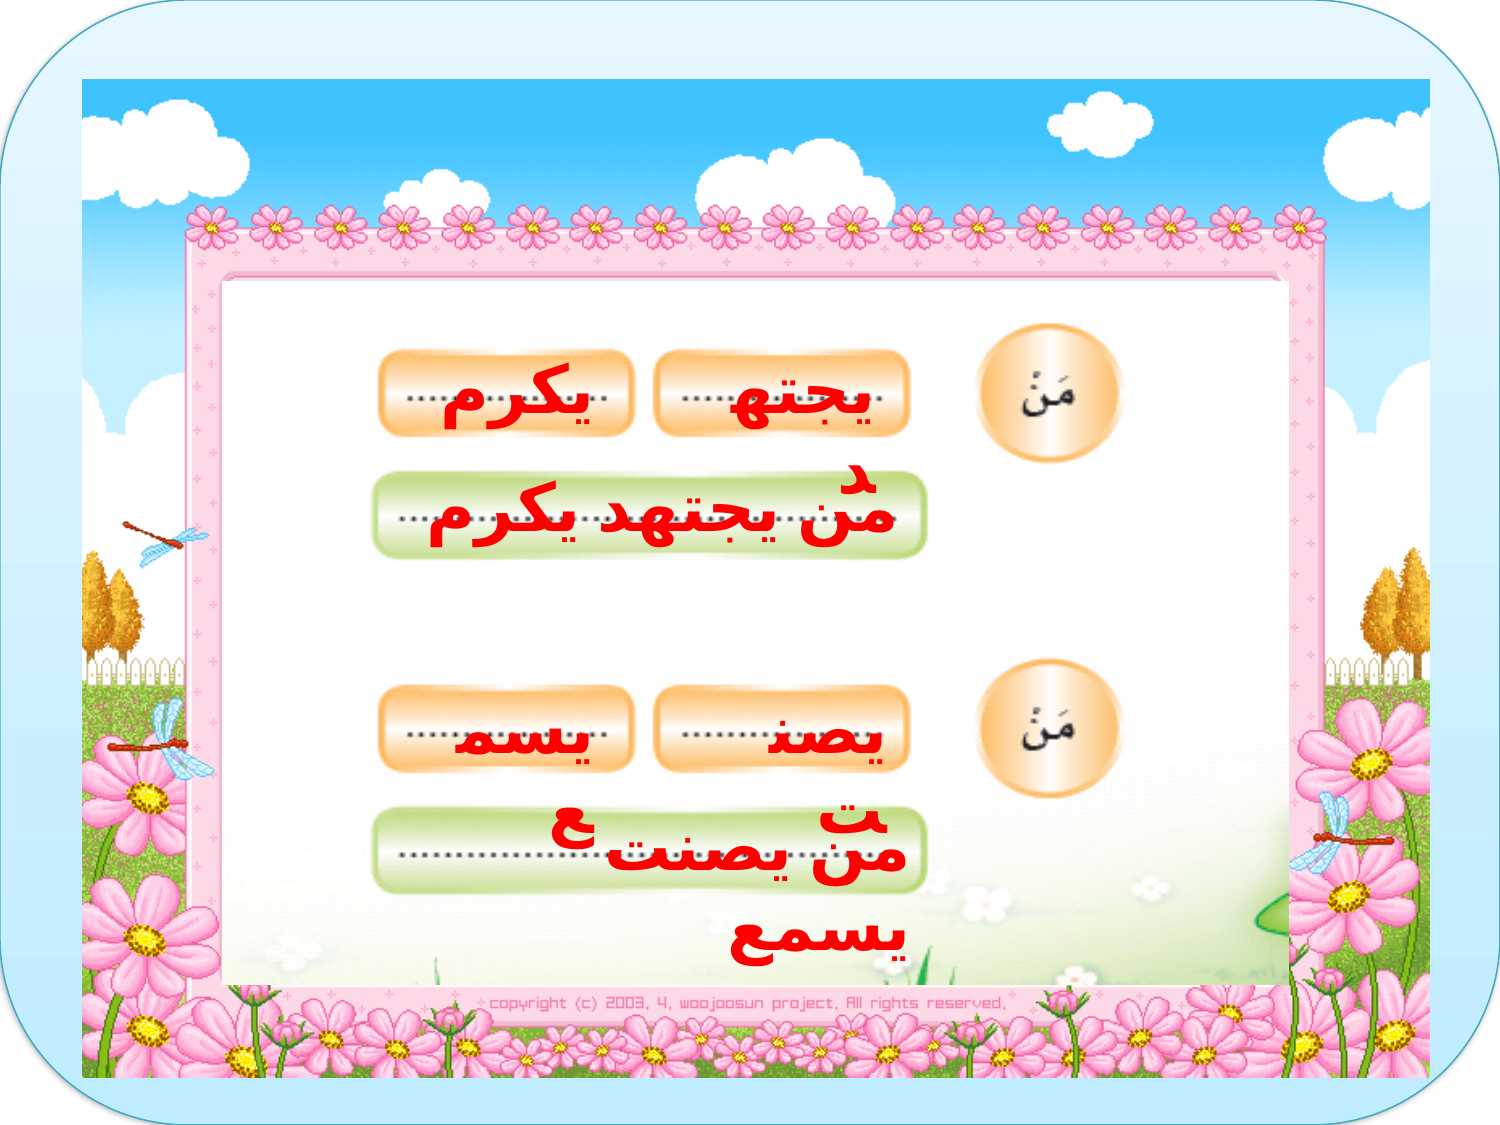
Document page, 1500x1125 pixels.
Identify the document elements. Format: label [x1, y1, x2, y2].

text_box [0, 0, 1500, 1125]
picture [81, 79, 1430, 1079]
